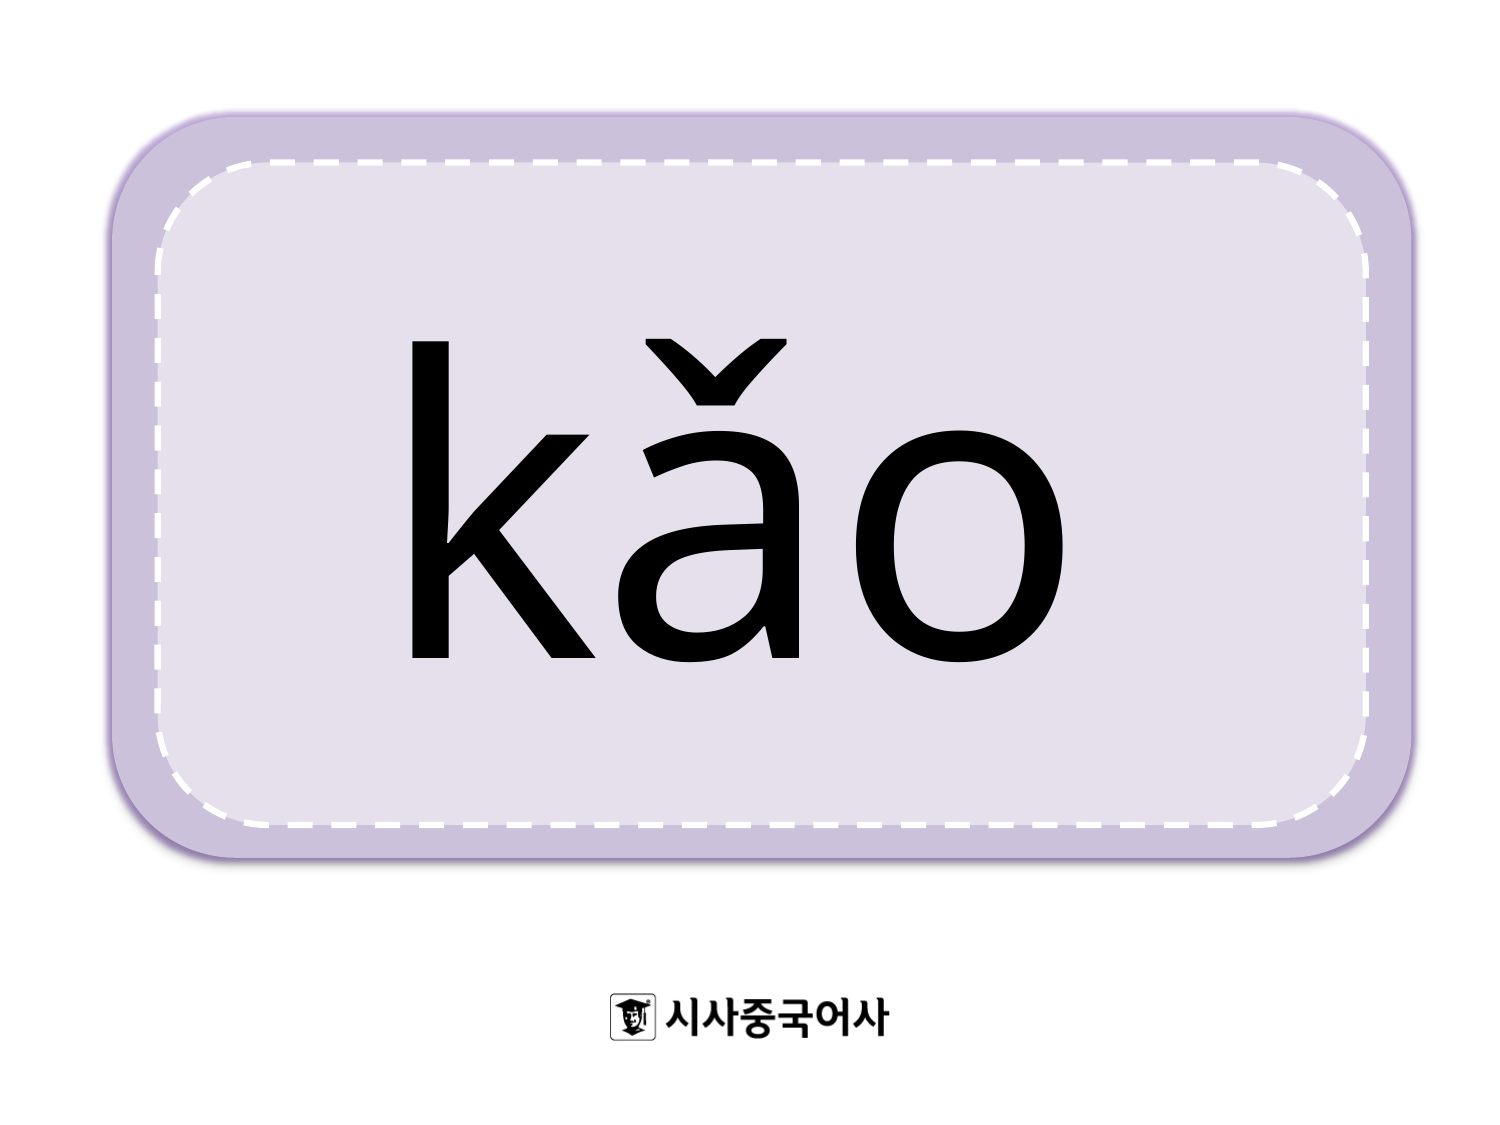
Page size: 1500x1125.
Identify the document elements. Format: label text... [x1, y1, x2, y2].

picture [602, 987, 898, 1047]
text_box kǎo [171, 160, 1380, 824]
